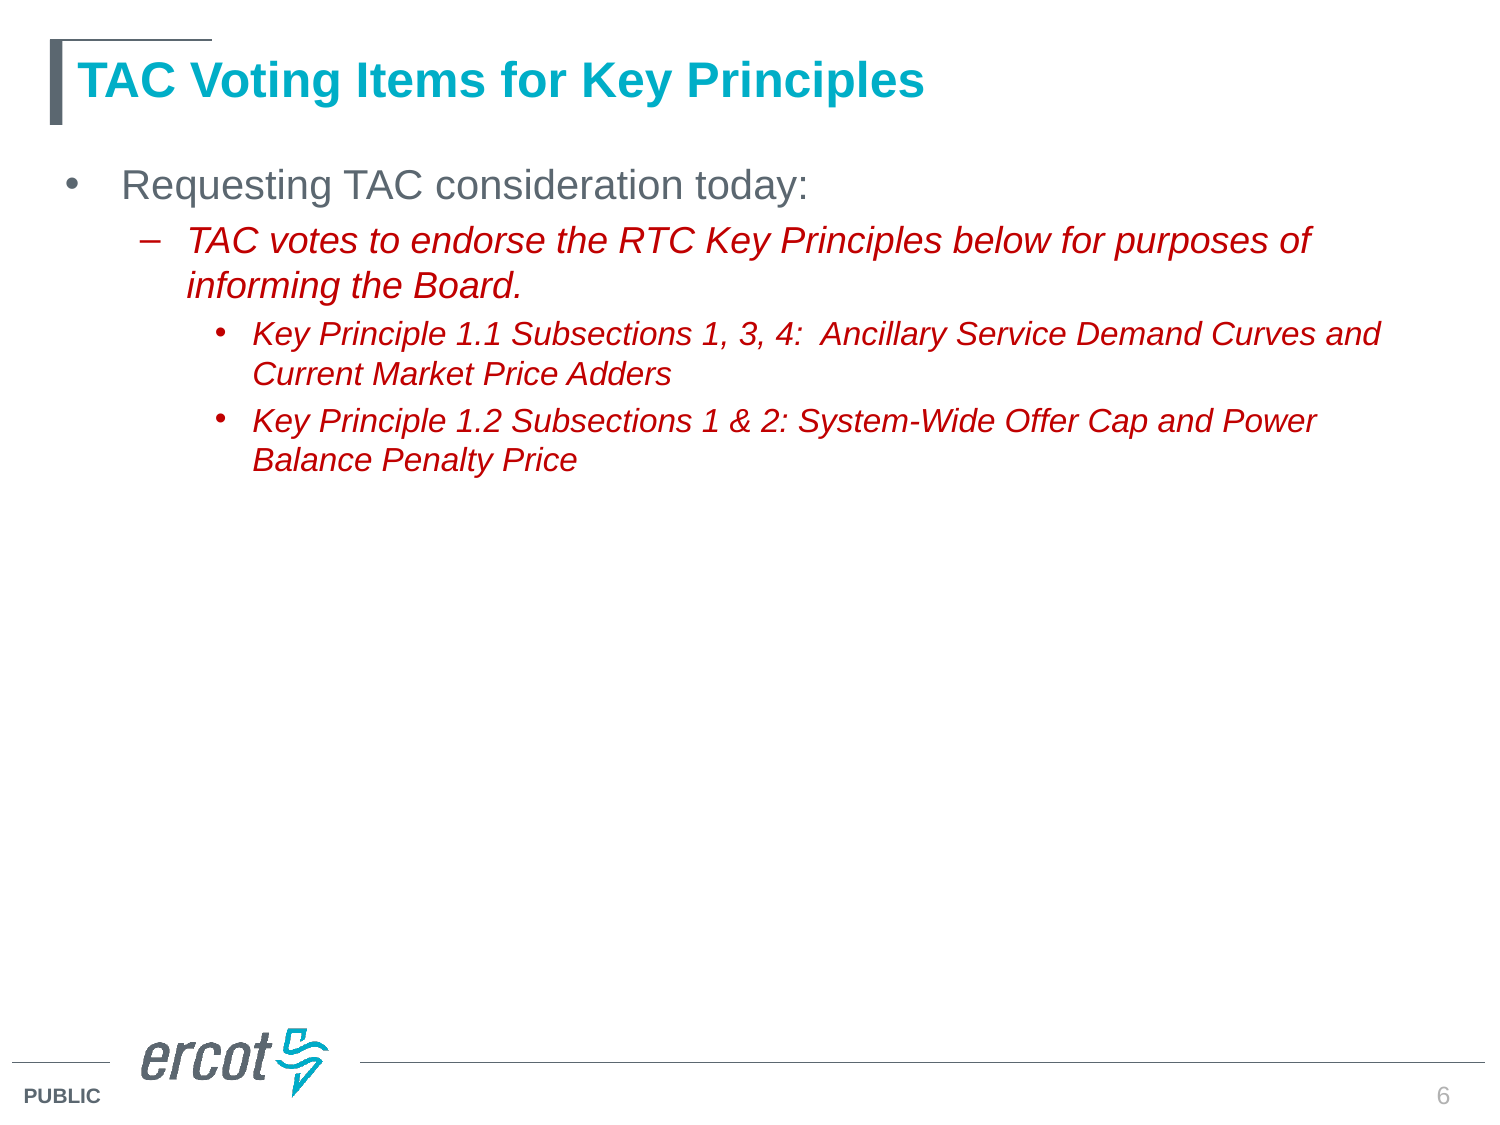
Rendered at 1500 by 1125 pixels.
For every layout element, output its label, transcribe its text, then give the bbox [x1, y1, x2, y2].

slide_number 6 [1400, 1076, 1488, 1113]
list Requesting TAC consideration today: TAC votes to endorse the RTC Key Principles below for purposes of informing the Board. Key Principle 1.1 Subsections 1, 3, 4: Ancillary Service Demand Curves and Current Market Price Adders Key Principle 1.2 Subsections 1 & 2: System-Wide Offer Cap and Power Balance Penalty Price [50, 150, 1450, 1051]
picture [137, 1051, 332, 1100]
title TAC Voting Items for Key Principles [62, 39, 1450, 125]
